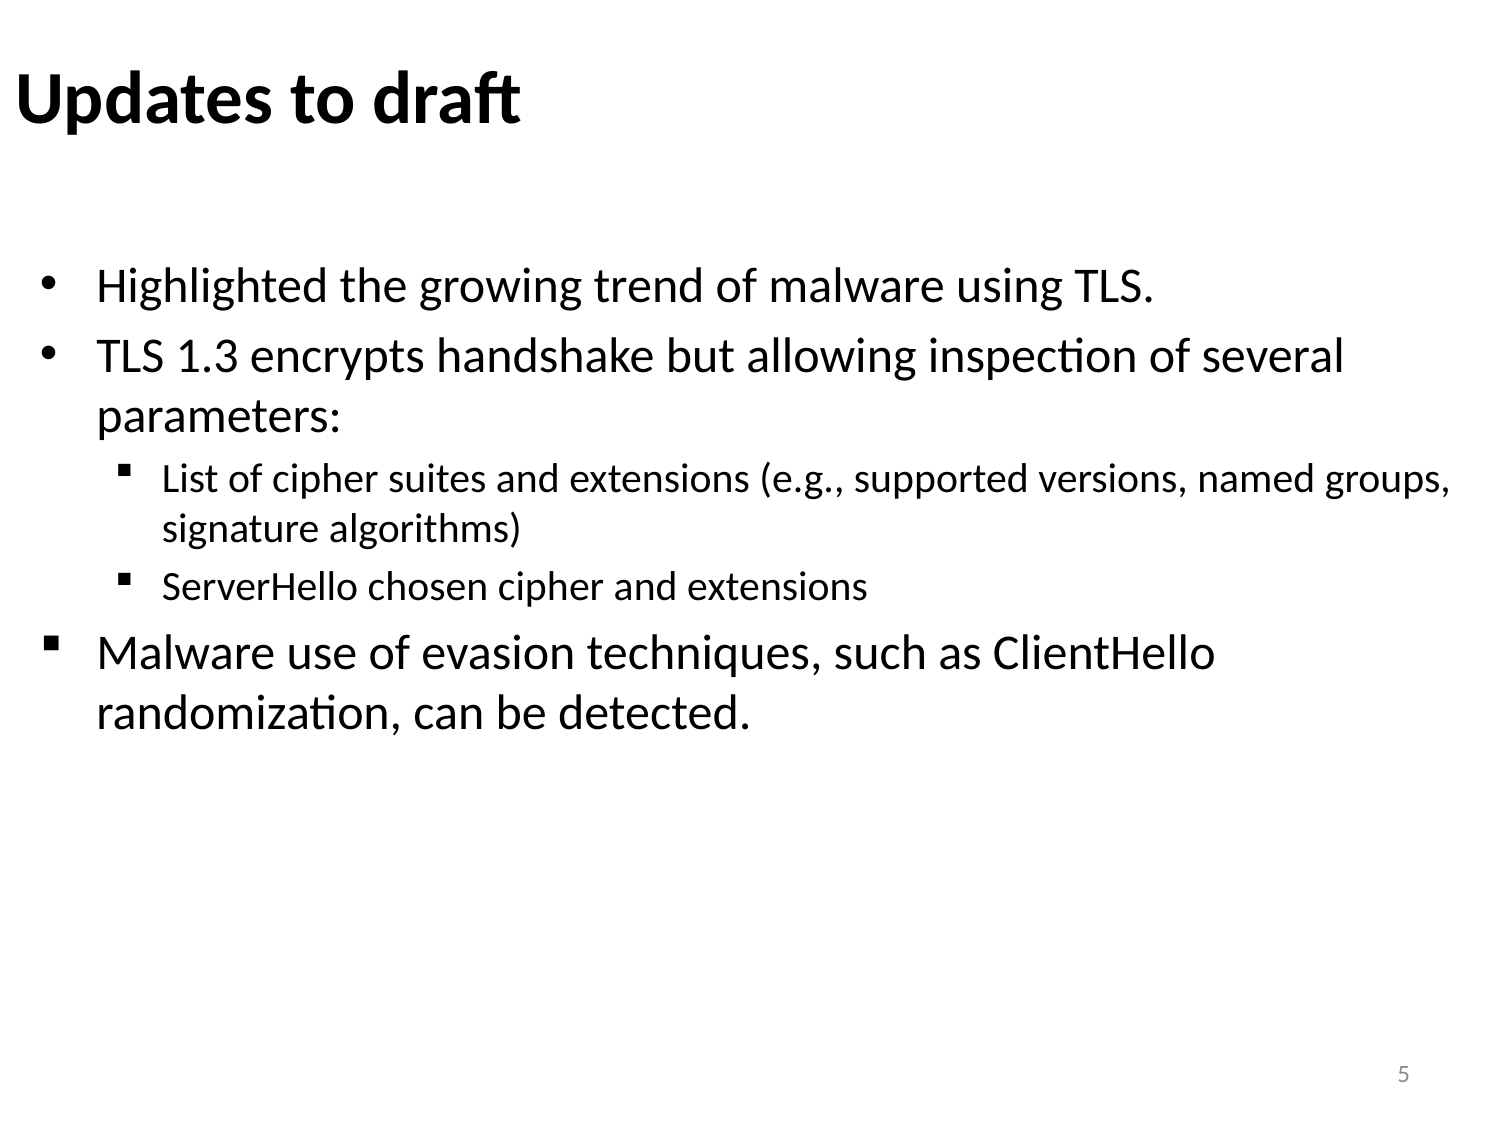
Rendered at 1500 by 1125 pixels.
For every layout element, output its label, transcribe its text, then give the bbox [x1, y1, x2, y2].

list Highlighted the growing trend of malware using TLS. TLS 1.3 encrypts handshake but allowing inspection of several parameters: List of cipher suites and extensions (e.g., supported versions, named groups, signature algorithms) ServerHello chosen cipher and extensions Malware use of evasion techniques, such as ClientHello randomization, can be detected. [24, 174, 1476, 1063]
slide_number 5 [1074, 1063, 1425, 1103]
title Updates to draft [0, 0, 1500, 188]
